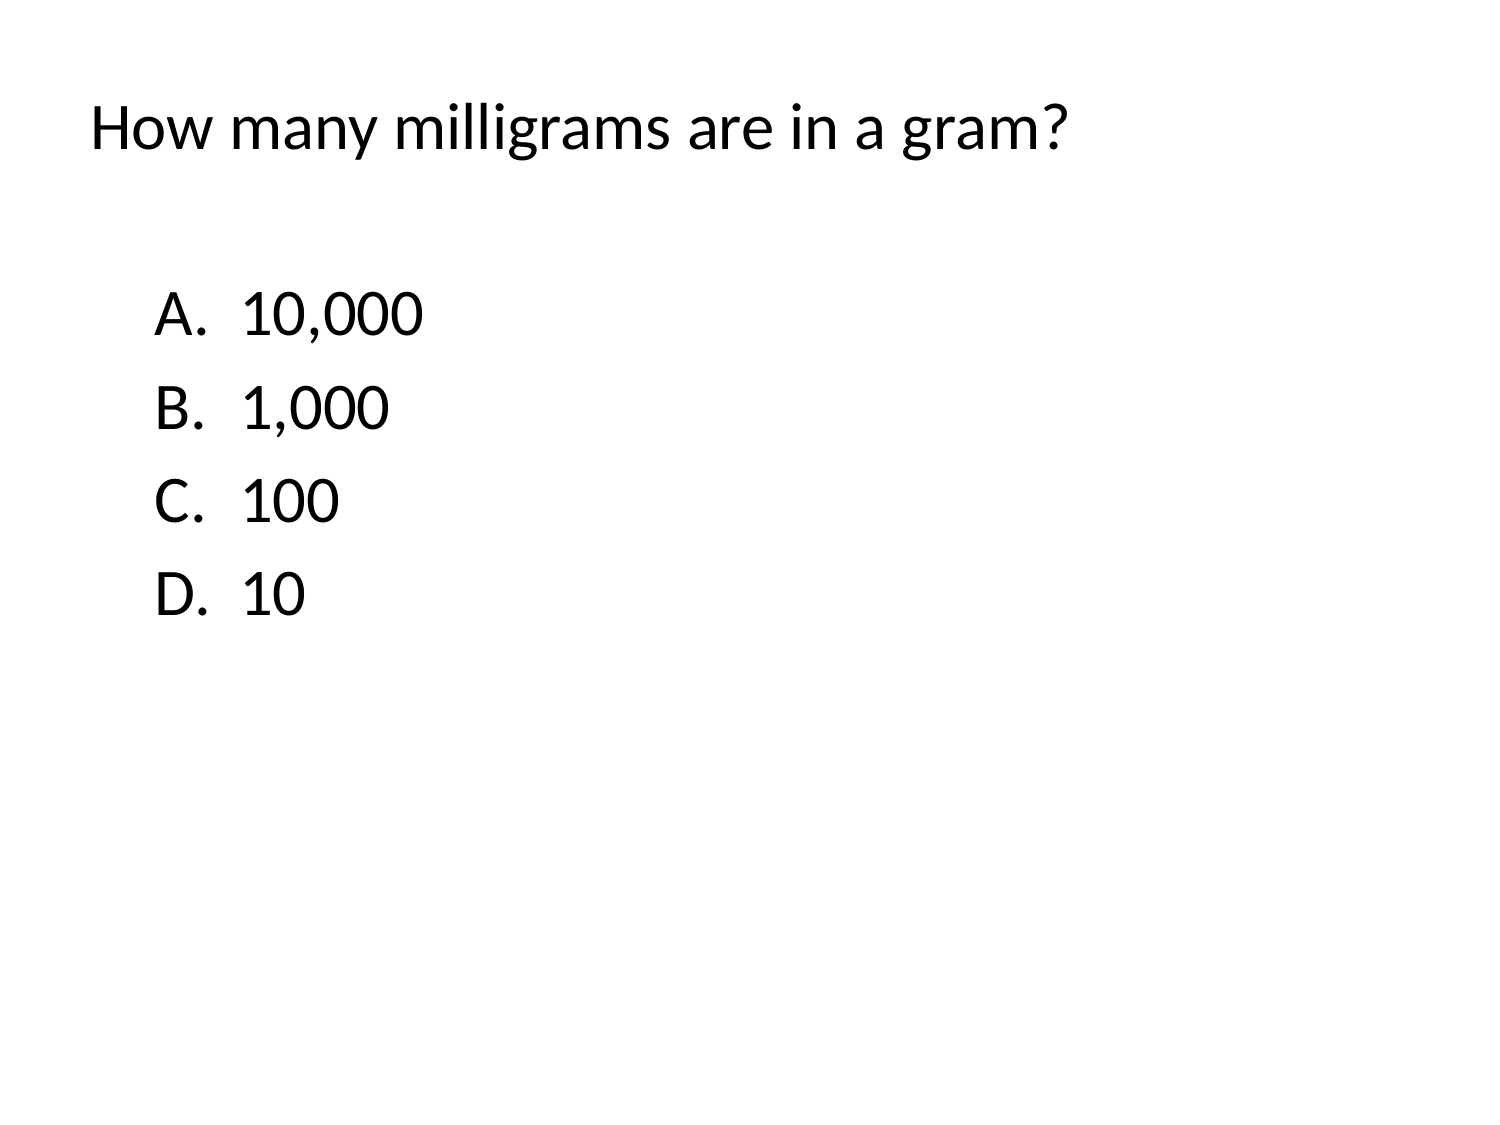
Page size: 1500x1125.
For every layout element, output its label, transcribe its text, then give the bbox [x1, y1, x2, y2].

list How many milligrams are in a gram? 10,000 1,000 100 10 [75, 75, 1425, 1005]
